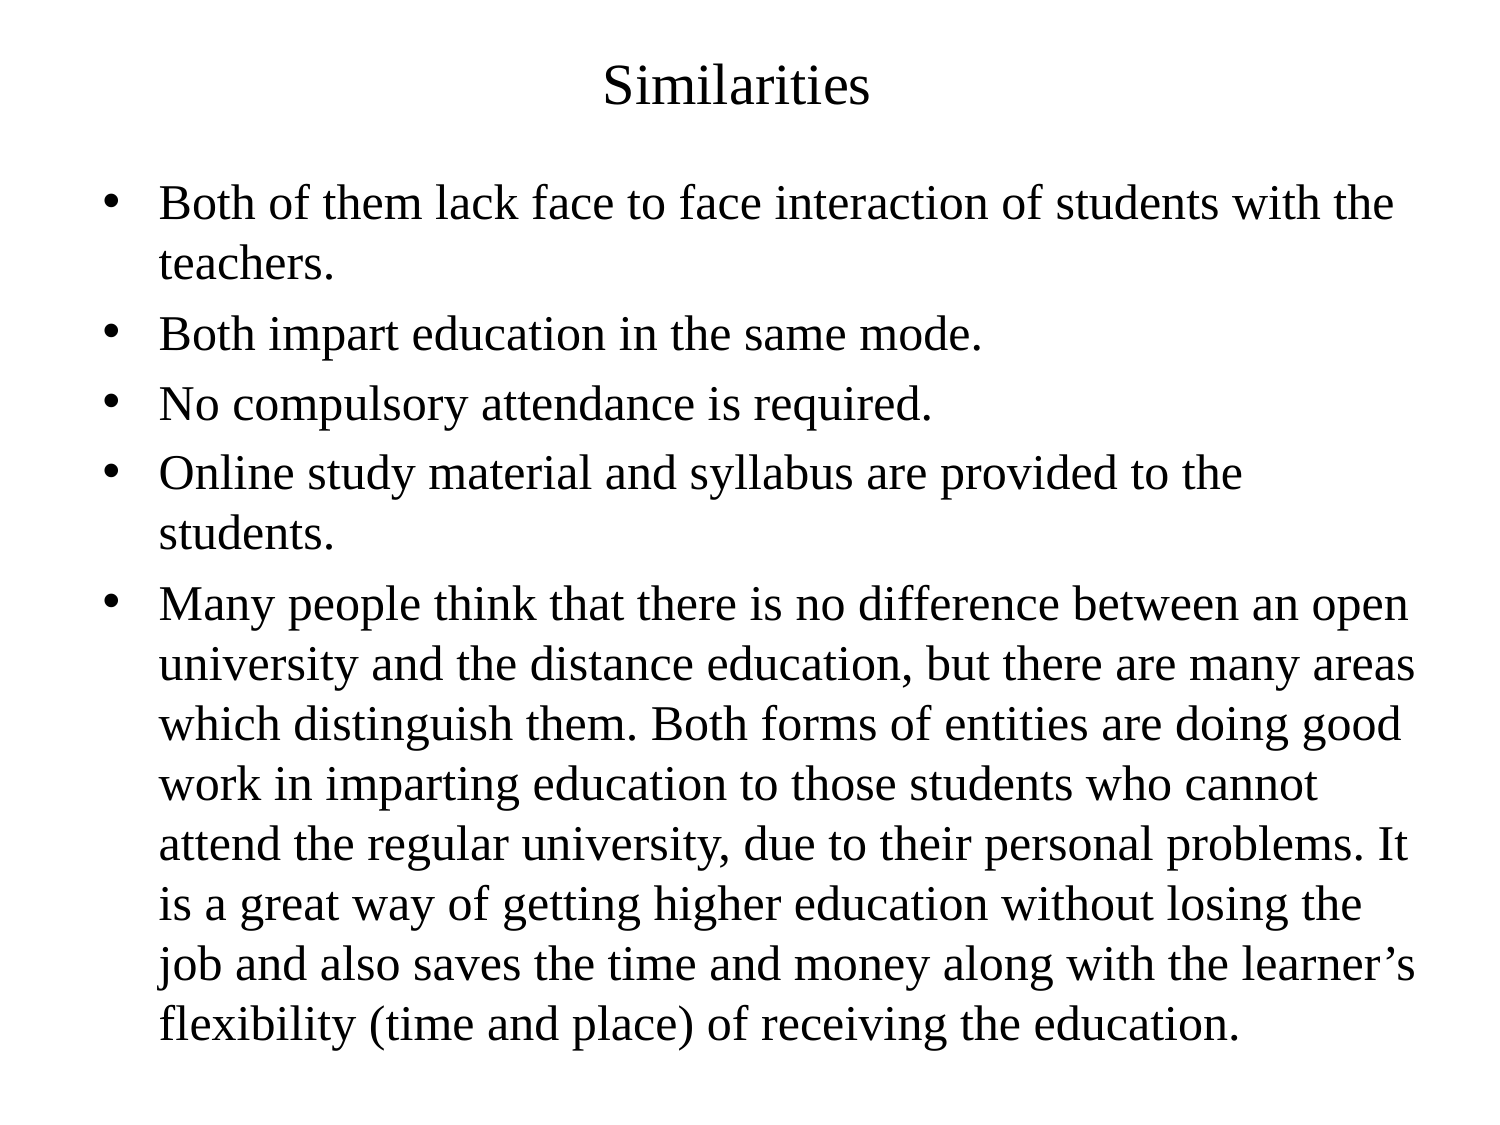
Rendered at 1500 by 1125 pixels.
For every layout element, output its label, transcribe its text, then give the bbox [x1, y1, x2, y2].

title Similarities [62, 24, 1413, 138]
list Both of them lack face to face interaction of students with the teachers. Both impart education in the same mode. No compulsory attendance is required. Online study material and syllabus are provided to the students. Many people think that there is no difference between an open university and the distance education, but there are many areas which distinguish them. Both forms of entities are doing good work in imparting education to those students who cannot attend the regular university, due to their personal problems. It is a great way of getting higher education without losing the job and also saves the time and money along with the learner’s flexibility (time and place) of receiving the education. [87, 162, 1438, 1088]
